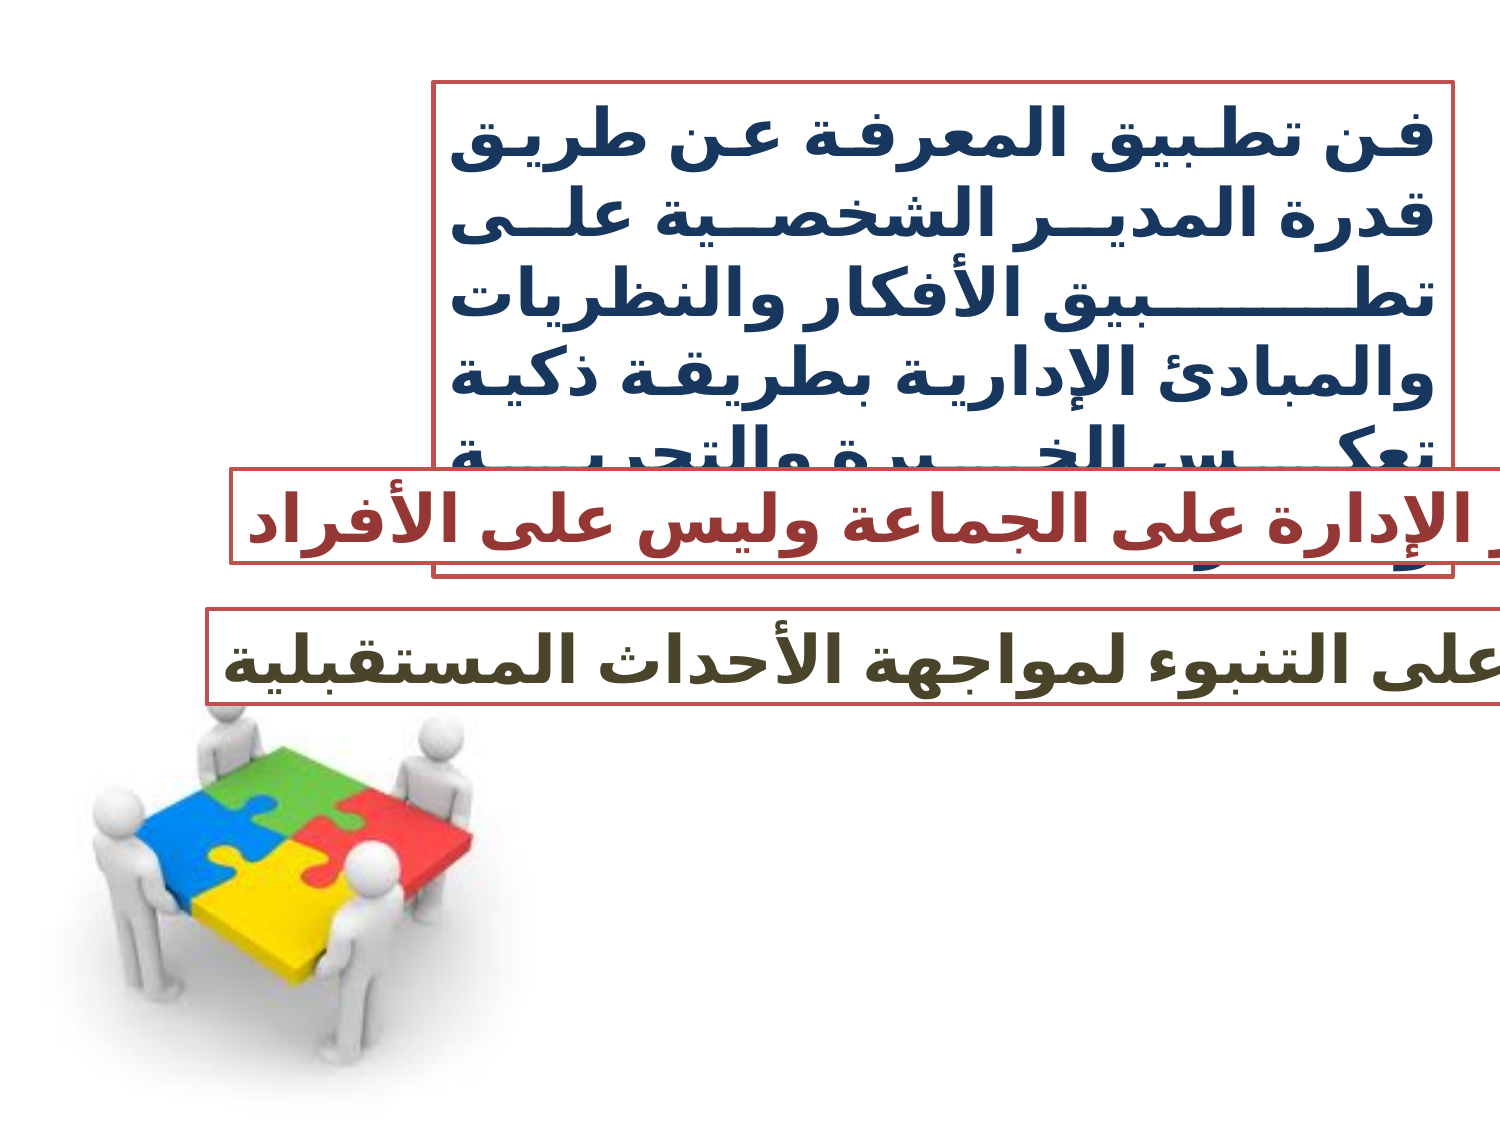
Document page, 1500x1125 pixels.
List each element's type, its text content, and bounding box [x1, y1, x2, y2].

text_box تركز الإدارة على الجماعة وليس على الأفراد [229, 467, 1500, 565]
text_box تأكد على التنبوء لمواجهة الأحداث المستقبلية [205, 607, 1500, 706]
picture [0, 622, 580, 1125]
text_box فن تطبيق المعرفة عن طريق قدرة المدير الشخصية على تطبيق الأفكار والنظريات والمبادئ الإدارية بطريقة ذكية تعكس الخبرة والتجربة والممارسة [431, 80, 1455, 467]
text_box فن تطبيق المعرفة عن طريق قدرة المدير الشخصية على تطبيق الأفكار والنظريات والمبادئ الإدارية بطريقة ذكية تعكس الخبرة والتجربة والممارسة [431, 565, 1455, 579]
